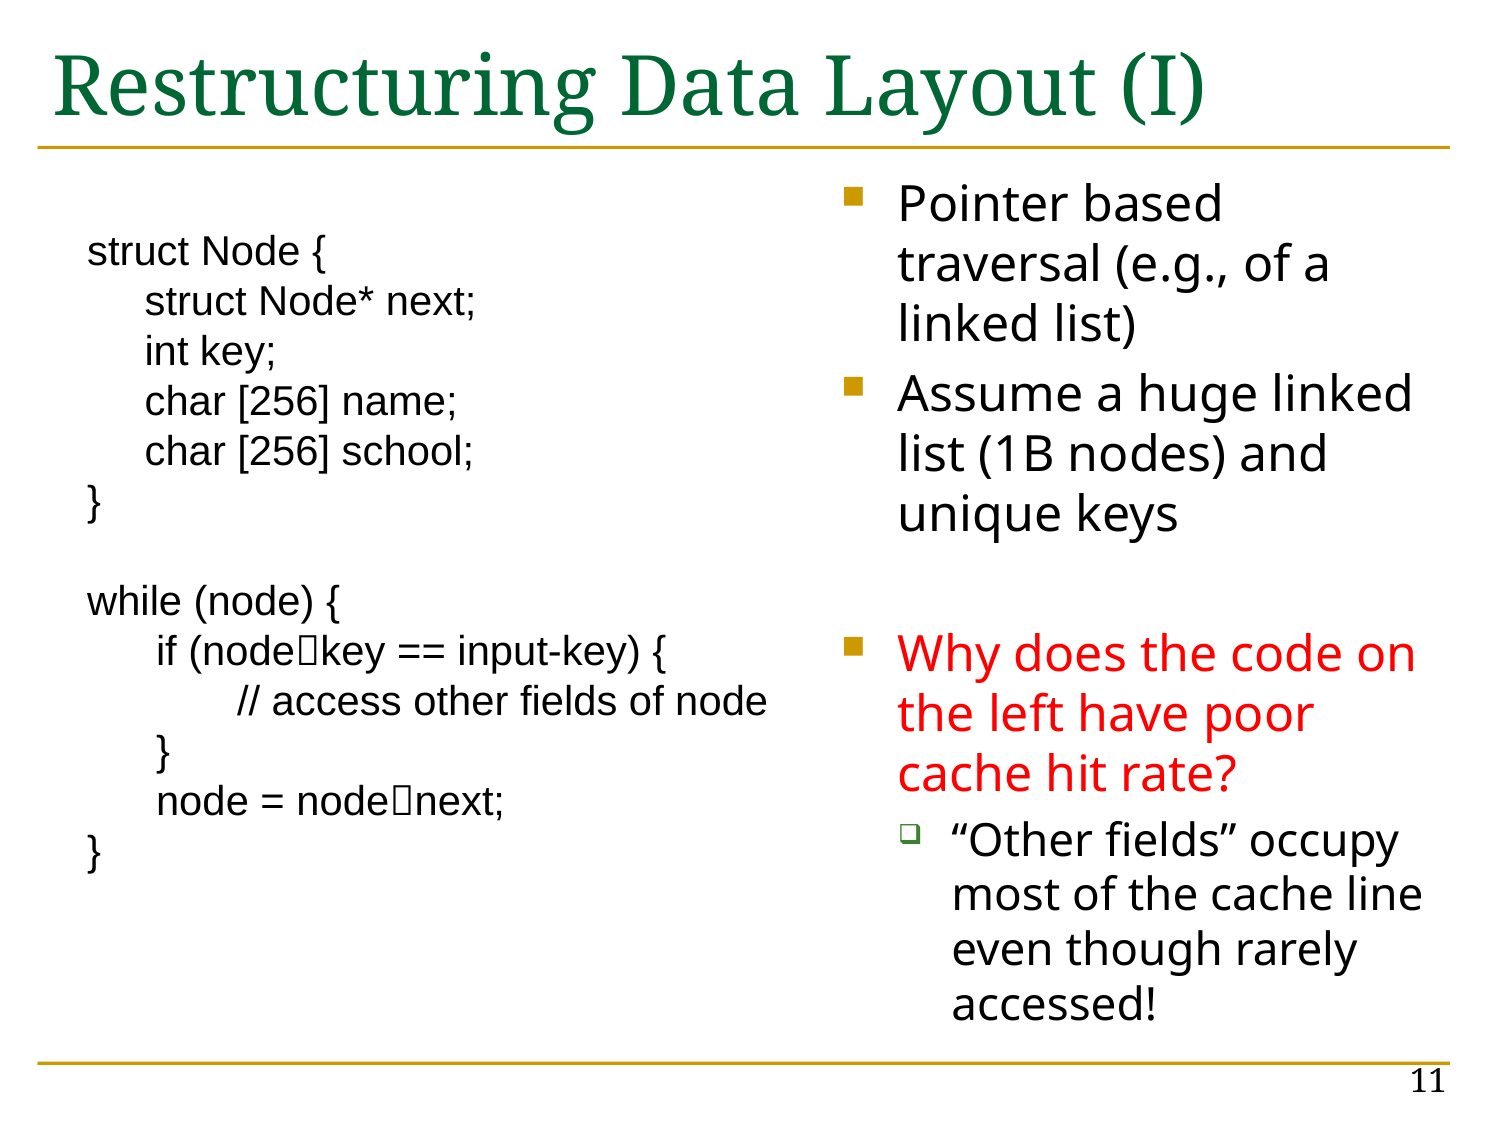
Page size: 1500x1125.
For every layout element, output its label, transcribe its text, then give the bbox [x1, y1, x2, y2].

text_box struct Node { struct Node* next; int key; char [256] name; char [256] school; } while (node) { if (nodekey == input-key) { // access other fields of node } node = nodenext; } [72, 216, 789, 932]
title Restructuring Data Layout (I) [37, 24, 1450, 200]
slide_number 11 [1111, 1036, 1462, 1112]
list Pointer based traversal (e.g., of a linked list) Assume a huge linked list (1B nodes) and unique keys Why does the code on the left have poor cache hit rate? “Other fields” occupy most of the cache line even though rarely accessed! [826, 163, 1450, 1016]
